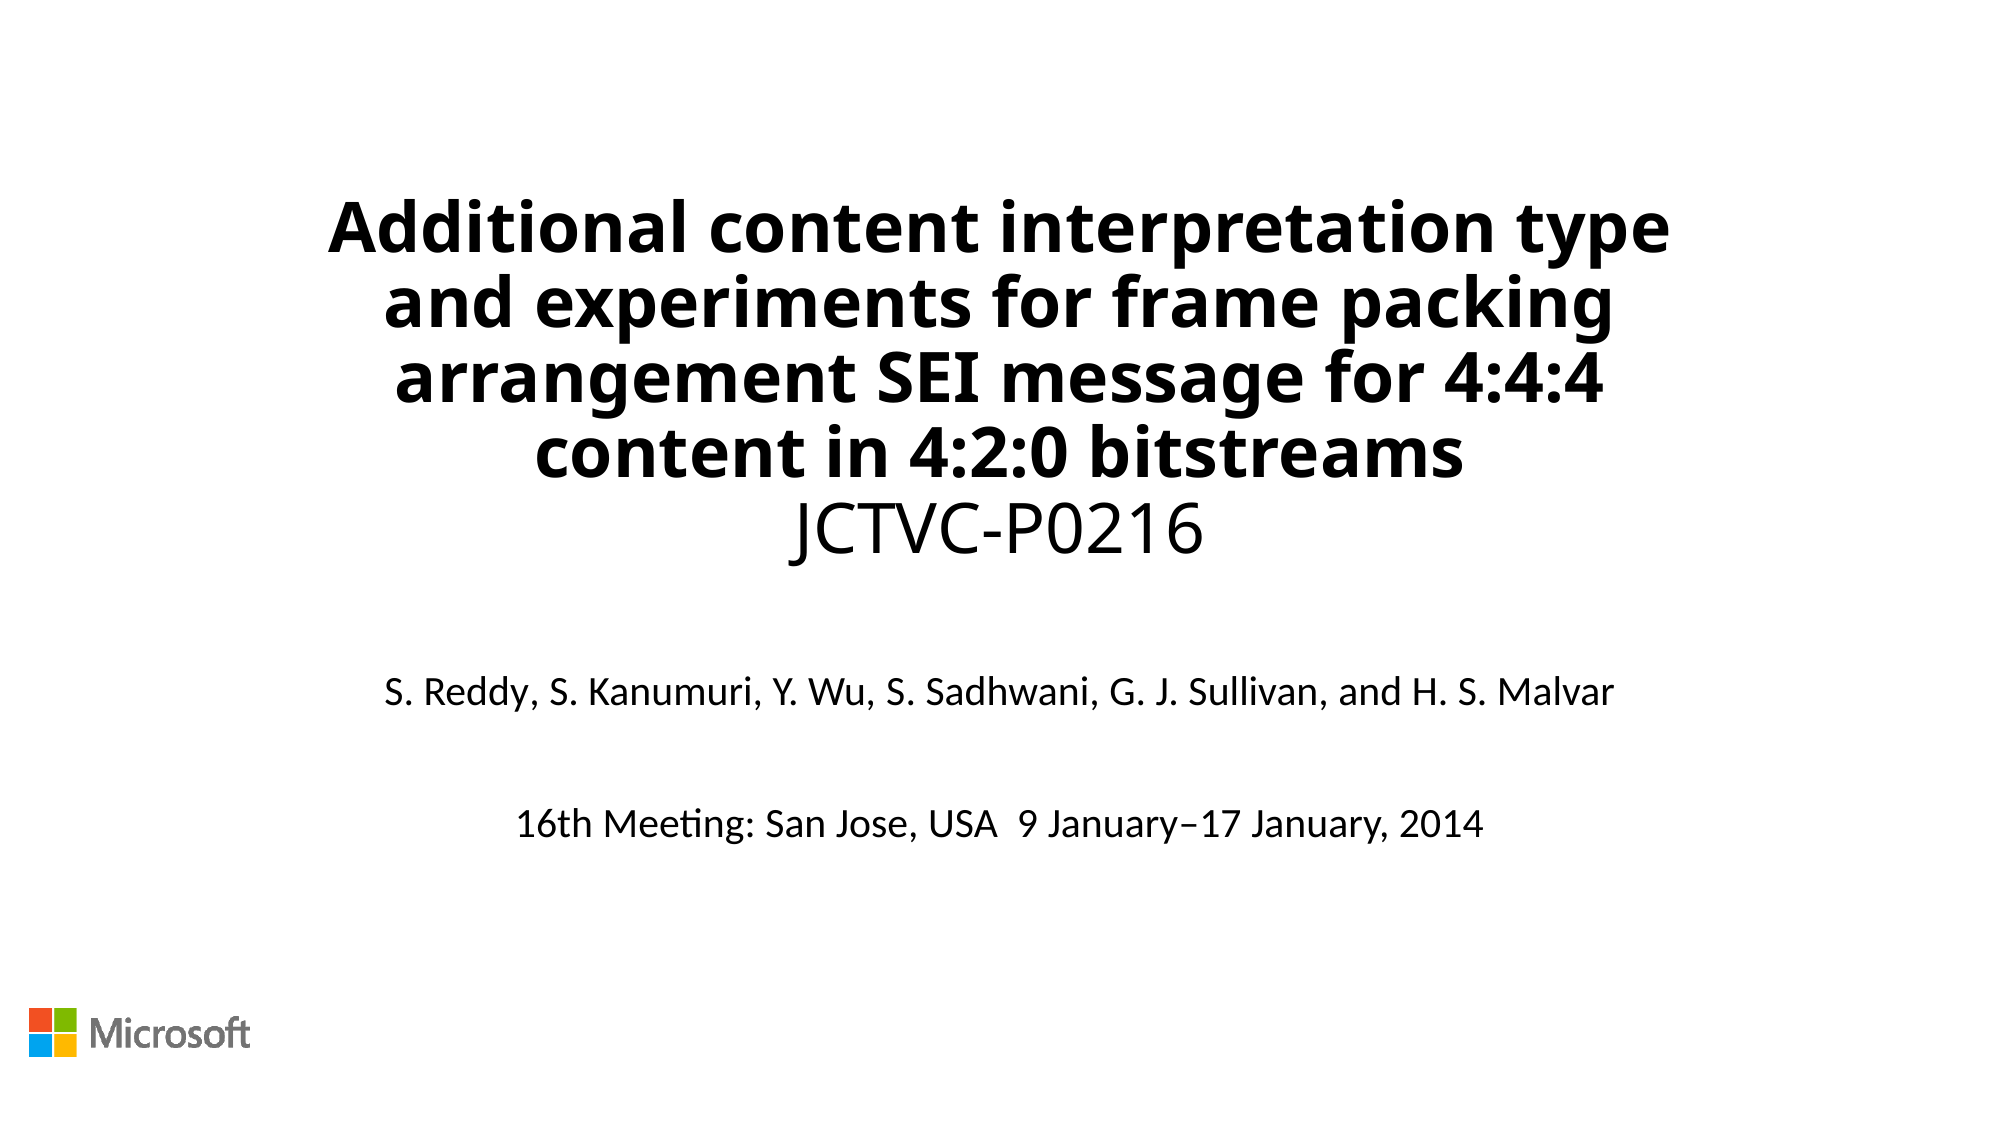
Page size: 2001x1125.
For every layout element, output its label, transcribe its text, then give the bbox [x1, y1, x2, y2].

picture [29, 1008, 250, 1057]
subtitle S. Reddy, S. Kanumuri, Y. Wu, S. Sadhwani, G. J. Sullivan, and H. S. Malvar 16th Meeting: San Jose, USA 9 January–17 January, 2014 [249, 590, 1750, 863]
title Additional content interpretation type and experiments for frame packing arrangement SEI message for 4:4:4 content in 4:2:0 bitstreams JCTVC-P0216 [249, 184, 1750, 576]
